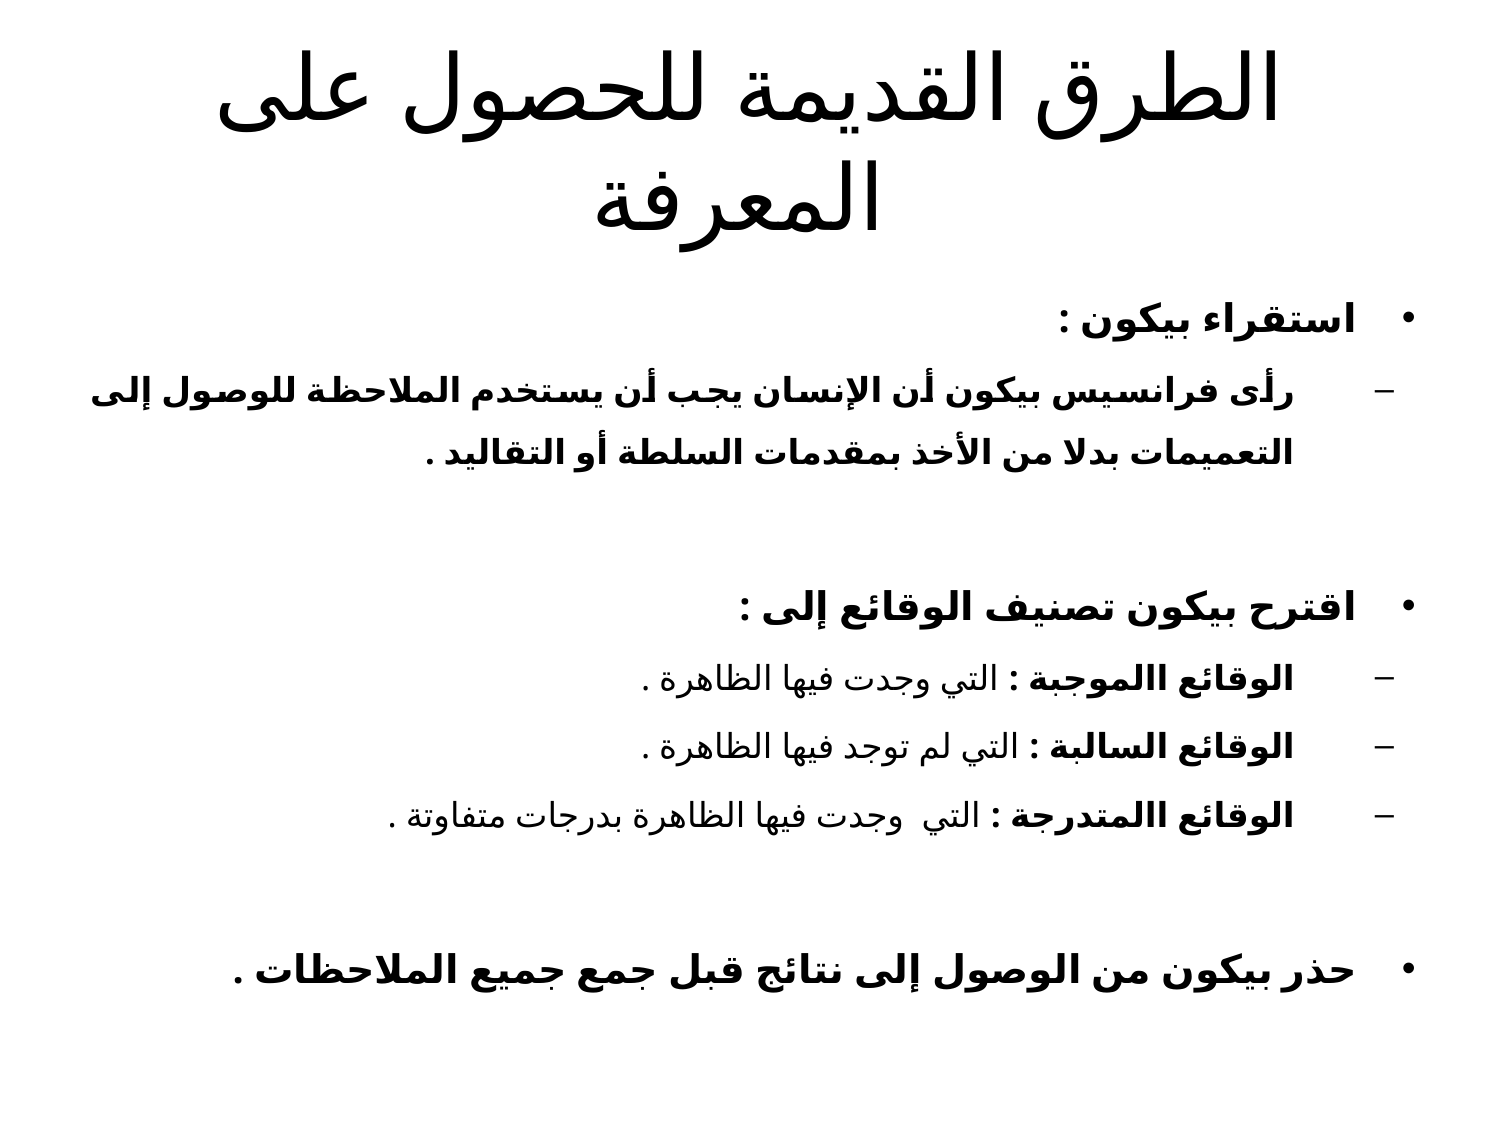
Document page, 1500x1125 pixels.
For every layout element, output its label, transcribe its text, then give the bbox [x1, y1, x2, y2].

list استقراء بيكون : رأى فرانسيس بيكون أن الإنسان يجب أن يستخدم الملاحظة للوصول إلى التعميمات بدلا من الأخذ بمقدمات السلطة أو التقاليد . اقترح بيكون تصنيف الوقائع إلى : الوقائع االموجبة : التي وجدت فيها الظاهرة . الوقائع السالبة : التي لم توجد فيها الظاهرة . الوقائع االمتدرجة : التي وجدت فيها الظاهرة بدرجات متفاوتة . حذر بيكون من الوصول إلى نتائج قبل جمع جميع الملاحظات . [75, 262, 1425, 1005]
title الطرق القديمة للحصول على المعرفة [75, 45, 1425, 233]
